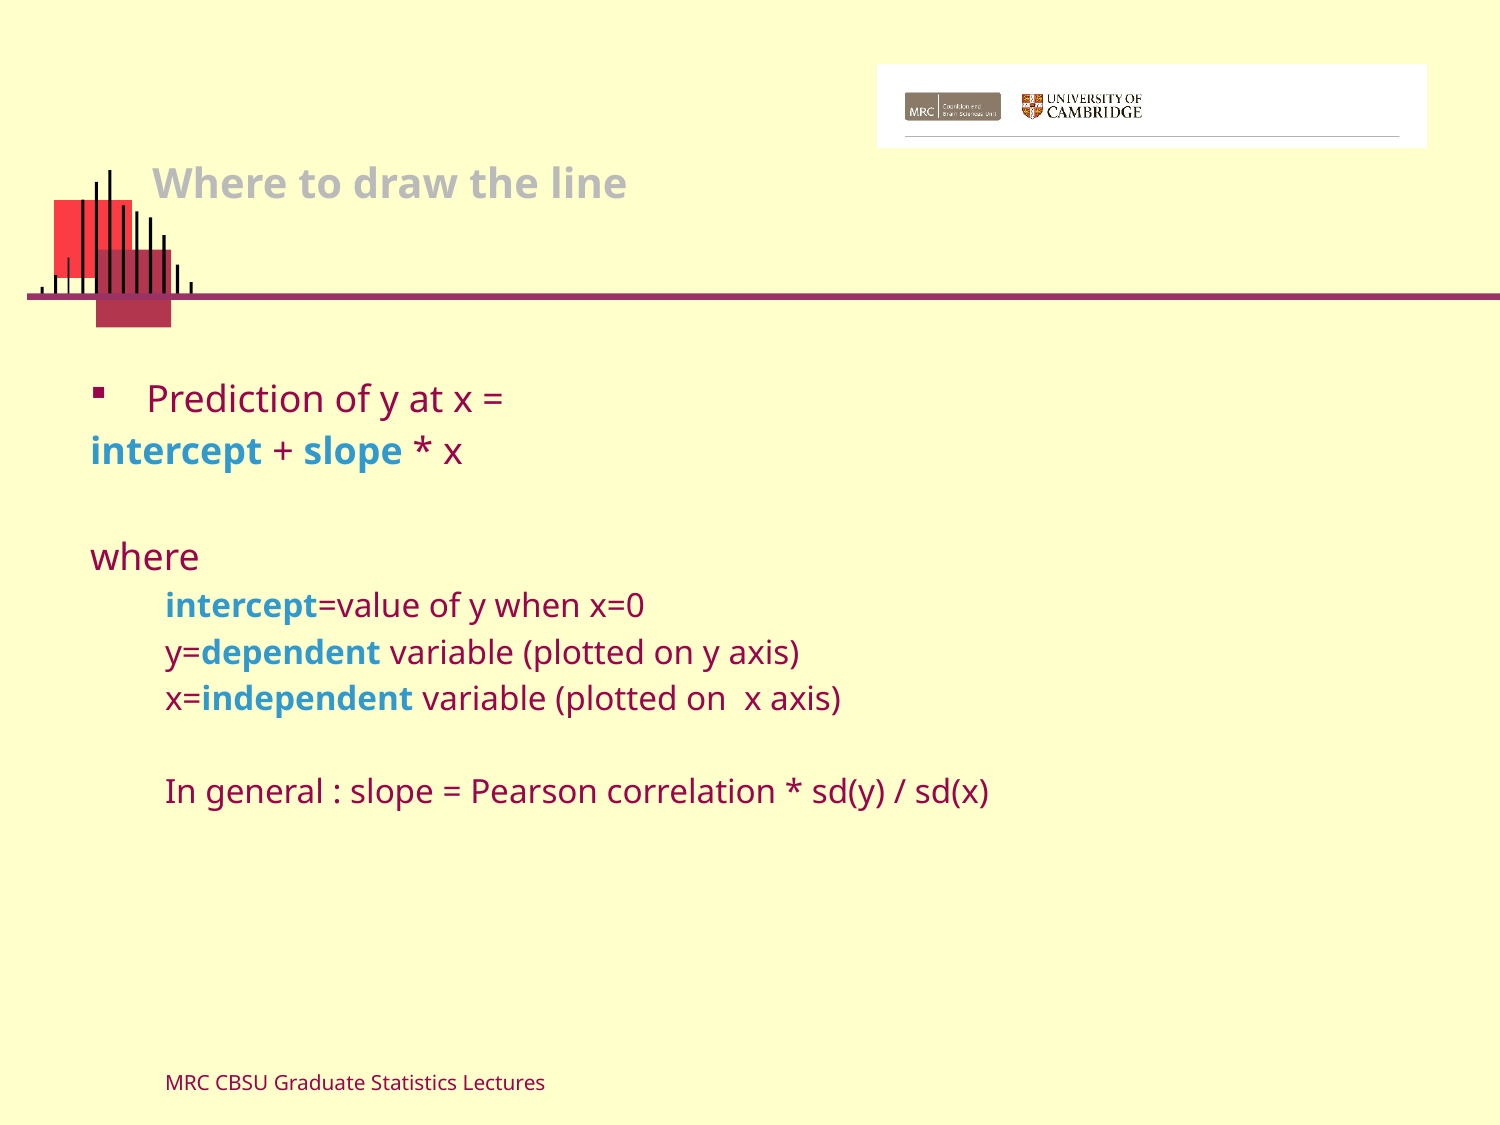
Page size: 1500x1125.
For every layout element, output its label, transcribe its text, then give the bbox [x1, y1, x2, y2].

title Where to draw the line [137, 137, 988, 233]
footer MRC CBSU Graduate Statistics Lectures [149, 1062, 988, 1101]
list Prediction of y at x = intercept + slope * x where intercept=value of y when x=0 y=dependent variable (plotted on y axis) x=independent variable (plotted on x axis) In general : slope = Pearson correlation * sd(y) / sd(x) [75, 262, 1425, 1038]
picture [877, 64, 1427, 148]
